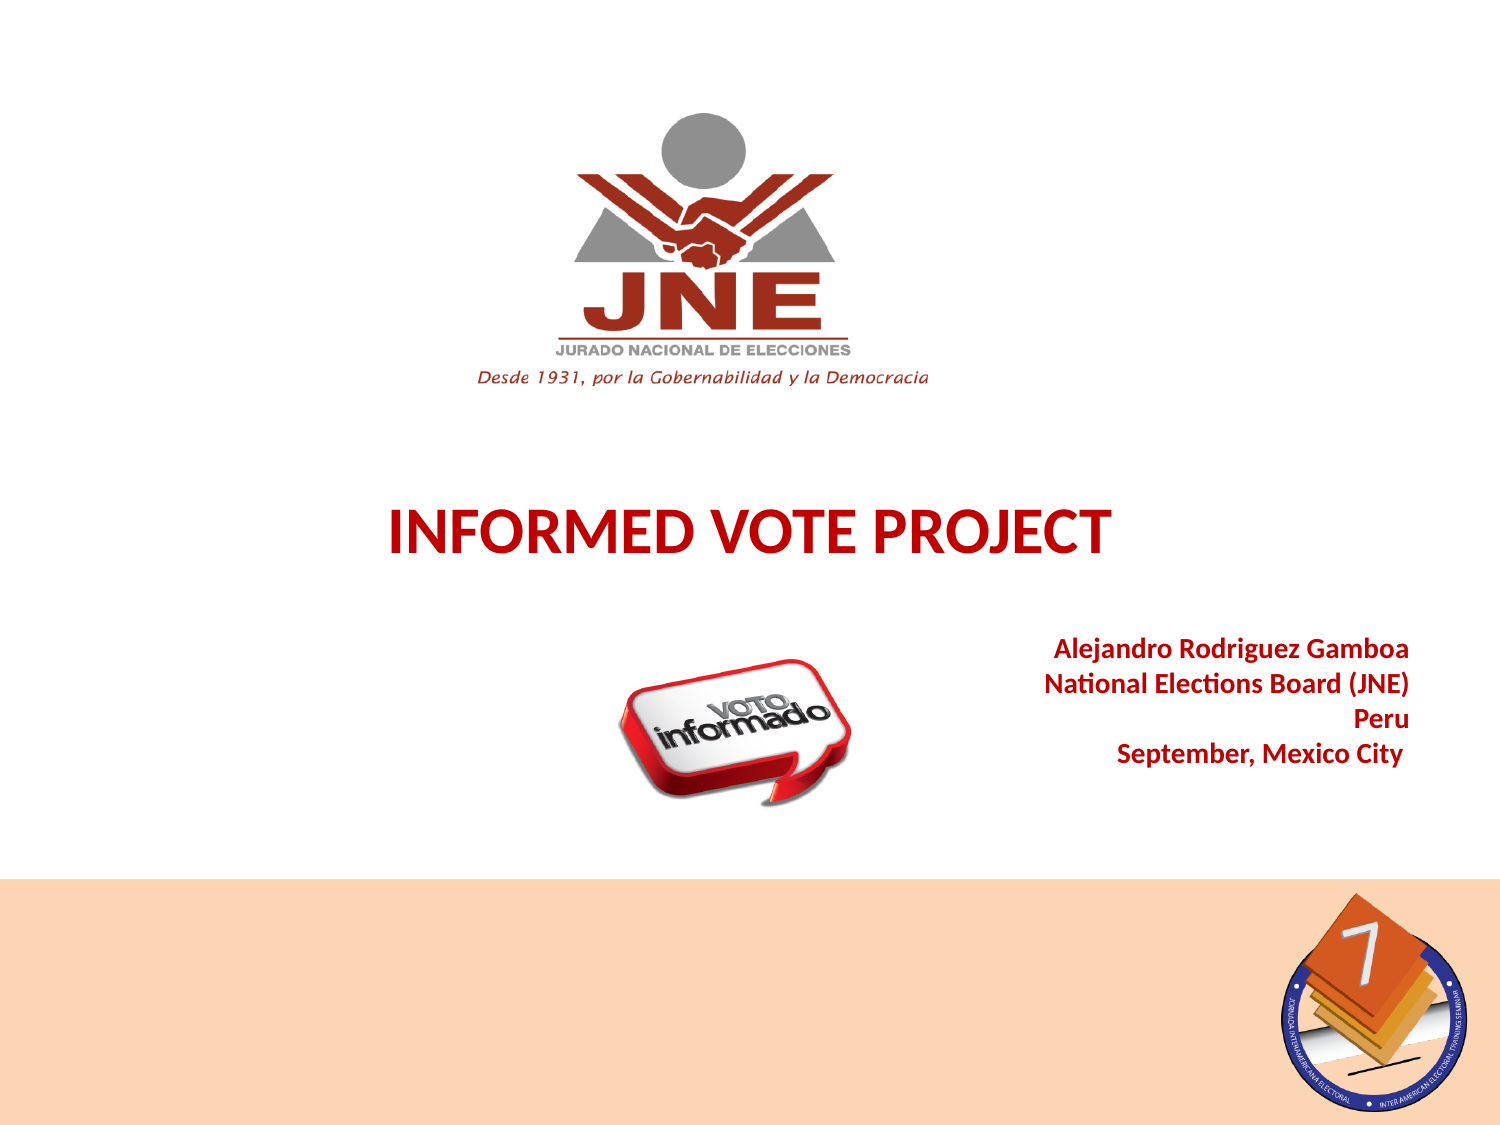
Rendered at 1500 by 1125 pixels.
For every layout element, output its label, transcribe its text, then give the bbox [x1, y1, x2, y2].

text_box INFORMED VOTE PROJECT [12, 479, 1488, 610]
picture [1281, 893, 1471, 1112]
text_box [0, 879, 1500, 1125]
text_box Alejandro Rodriguez Gamboa National Elections Board (JNE) Peru September, Mexico City [78, 612, 1425, 786]
picture [596, 644, 920, 835]
picture [478, 113, 928, 386]
